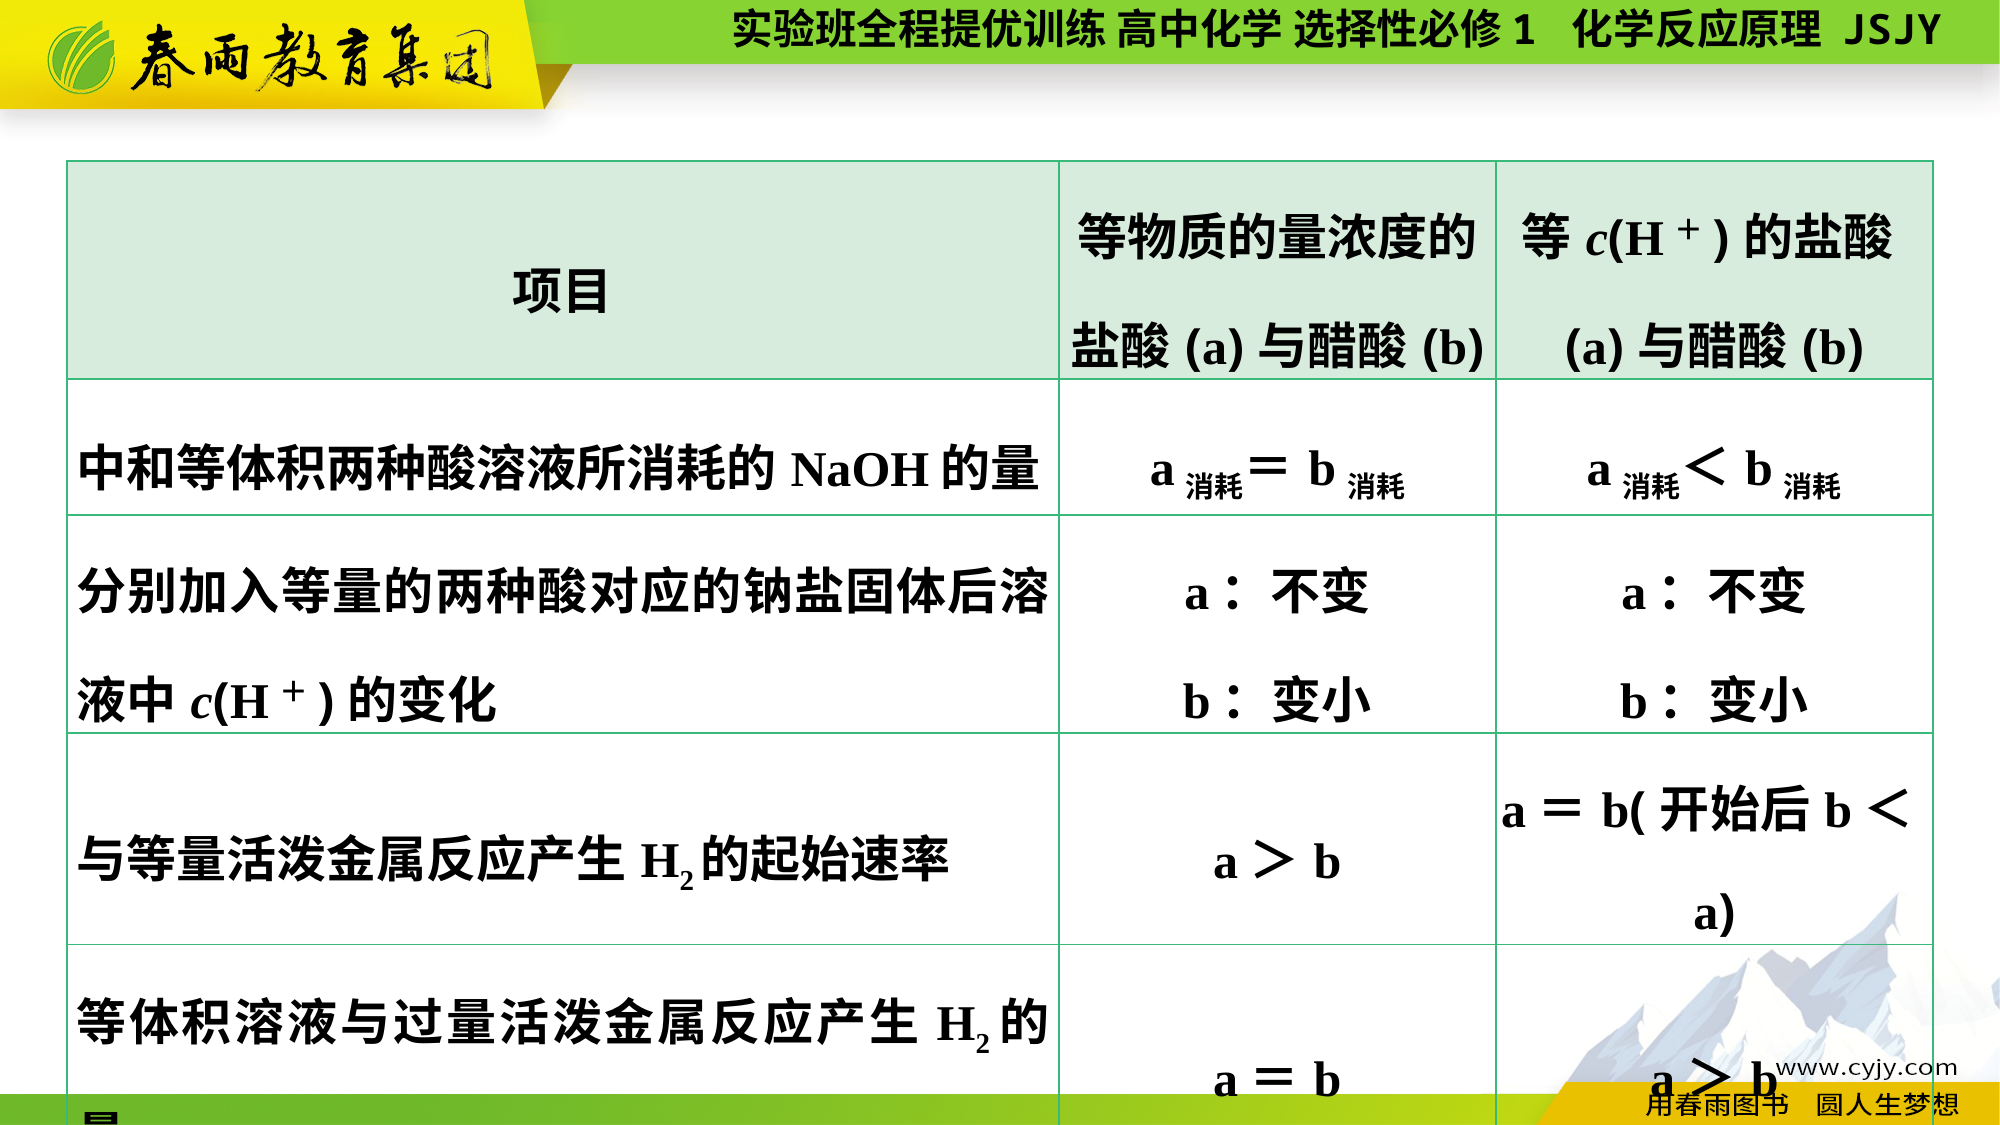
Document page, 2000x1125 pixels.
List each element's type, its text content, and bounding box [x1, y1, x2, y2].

table_cell a：不变 b：变小 [1060, 516, 1495, 732]
table_cell a＝b(开始后b＜a) [1497, 734, 1932, 944]
table_header 等c(H＋)的盐酸(a)与醋酸(b) [1497, 162, 1932, 378]
table_cell a＞b [1497, 945, 1932, 1125]
table_cell a＞b [1060, 734, 1495, 944]
table_cell 分别加入等量的两种酸对应的钠盐固体后溶液中c(H＋)的变化 [68, 516, 1058, 732]
table_header 项目 [68, 162, 1058, 378]
table_cell 等体积溶液与过量活泼金属反应产生H2的量 [68, 945, 1058, 1125]
table_header 等物质的量浓度的盐酸(a)与醋酸(b) [1060, 162, 1495, 378]
table_cell 与等量活泼金属反应产生H2的起始速率 [68, 734, 1058, 944]
picture [0, 0, 2000, 1125]
table_cell a＝b [1060, 945, 1495, 1125]
table_cell a消耗＝b消耗 [1060, 380, 1495, 514]
table_cell a：不变 b：变小 [1497, 516, 1932, 732]
table_cell a消耗＜b消耗 [1497, 380, 1932, 514]
table_cell 中和等体积两种酸溶液所消耗的NaOH的量 [68, 380, 1058, 514]
